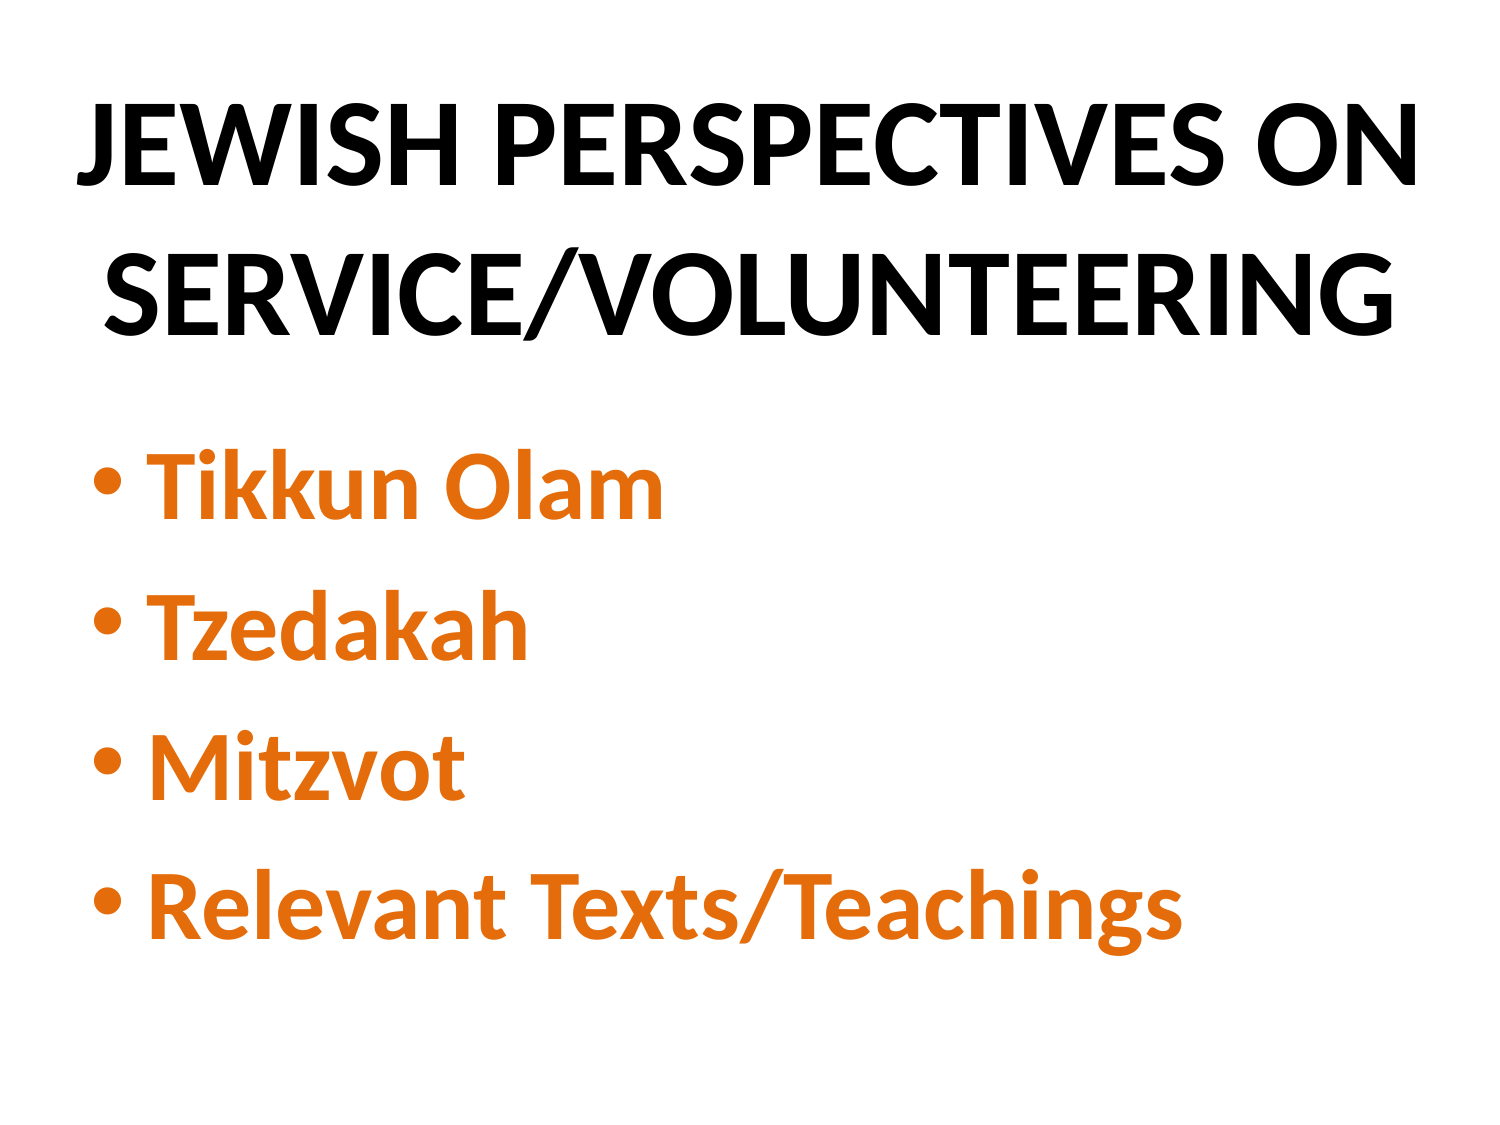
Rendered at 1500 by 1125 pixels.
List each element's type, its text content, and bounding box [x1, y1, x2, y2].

list Tikkun Olam Tzedakah Mitzvot Relevant Texts/Teachings [75, 412, 1425, 1005]
title JEWISH PERSPECTIVES ON SERVICE/VOLUNTEERING [37, 45, 1463, 375]
